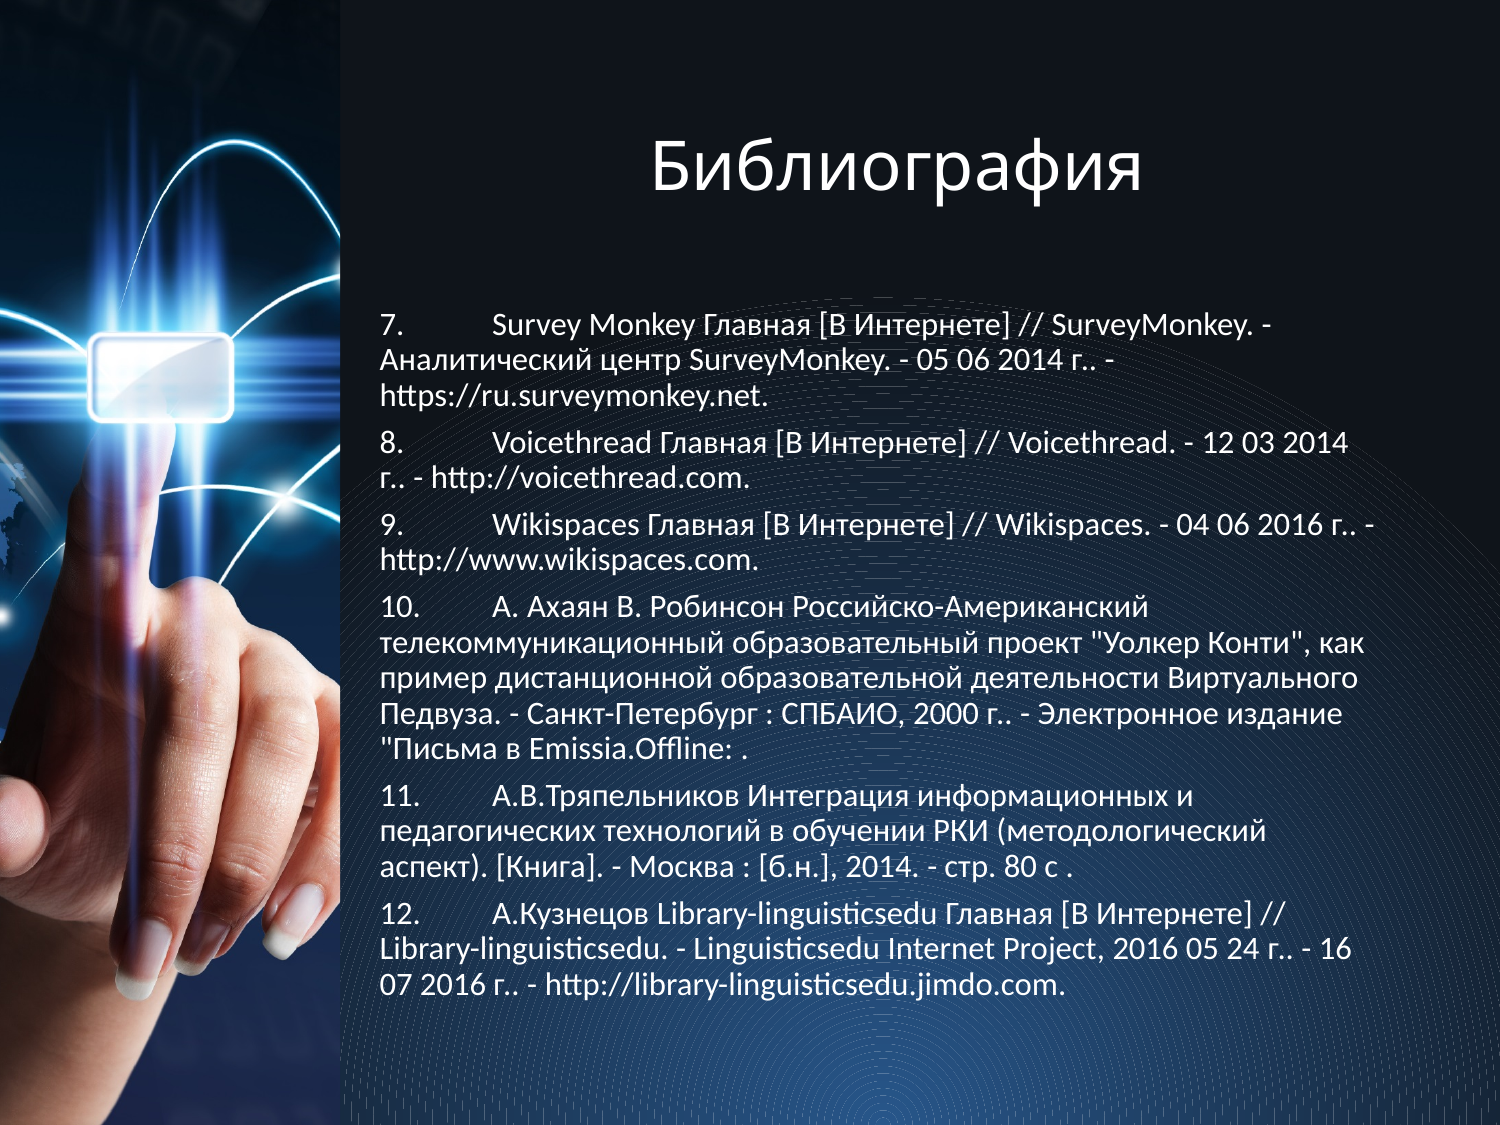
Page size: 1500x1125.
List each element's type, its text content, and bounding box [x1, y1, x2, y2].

list 7. Survey Monkey Главная [В Интернете] // SurveyMonkey. - Аналитический центр SurveyMonkey. - 05 06 2014 г.. - https://ru.surveymonkey.net. 8. Voicethread Главная [В Интернете] // Voicethread. - 12 03 2014 г.. - http://voicethread.com. 9. Wikispaces Главная [В Интернете] // Wikispaces. - 04 06 2016 г.. - http://www.wikispaces.com. 10. А. Ахаян В. Робинсон Российско-Американский телекоммуникационный образовательный проект "Уолкер Конти", как пример дистанционной образовательной деятельности Виртуального Педвуза. - Санкт-Петербург : СПБАИО, 2000 г.. - Электронное издание "Письма в Emissia.Offline: . 11. А.В.Тряпельников Интеграция информационных и педагогических технологий в обучении РКИ (методологический аспект). [Книга]. - Москва : [б.н.], 2014. - стр. 80 с . 12. А.Кузнецов Library-linguisticsedu Главная [В Интернете] // Library-linguisticsedu. - Linguisticsedu Internet Project, 2016 05 24 г.. - 16 07 2016 г.. - http://library-linguisticsedu.jimdo.com. [364, 299, 1397, 1014]
title Библиография [397, 59, 1397, 278]
picture [0, 0, 341, 1125]
